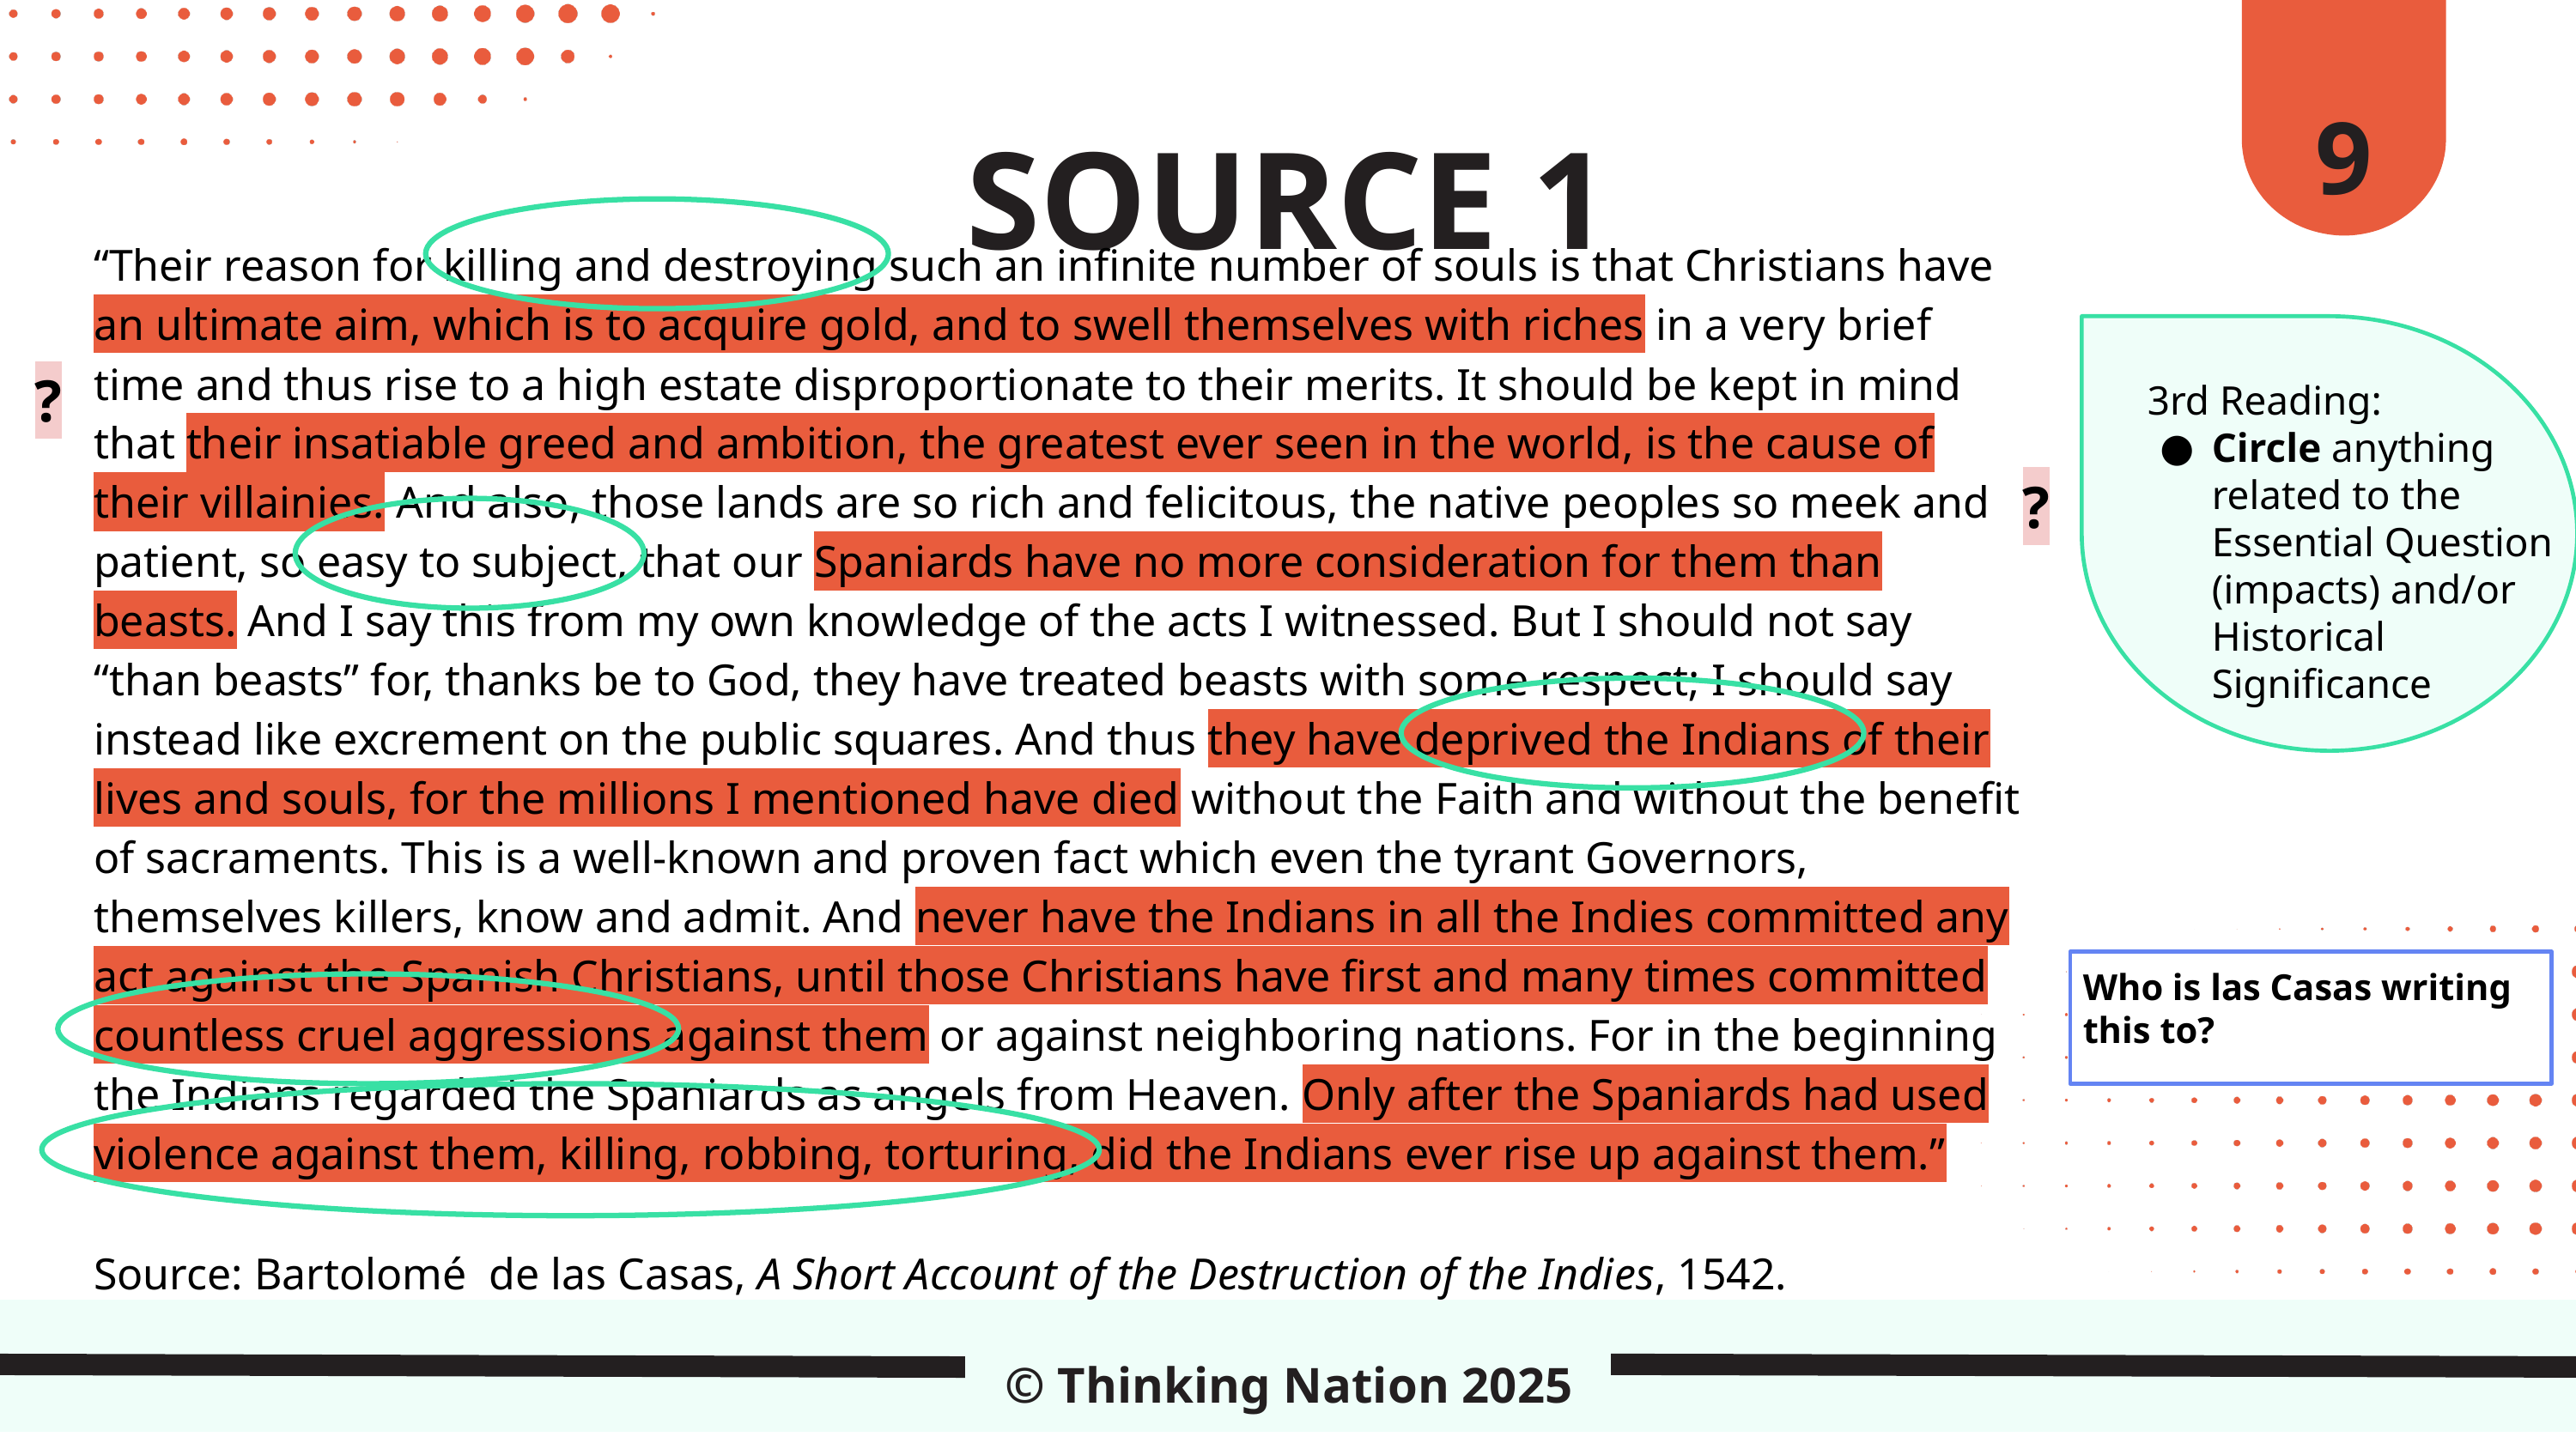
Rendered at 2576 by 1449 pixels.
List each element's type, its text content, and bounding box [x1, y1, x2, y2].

text_box [1938, 925, 2576, 1275]
text_box SOURCE 1 [506, 51, 2070, 276]
text_box 3rd Reading: Circle anything related to the Essential Question (impacts) and/or Historical Significance [2134, 362, 2576, 576]
text_box [295, 498, 645, 609]
text_box [41, 1083, 1100, 1216]
text_box [58, 973, 679, 1084]
text_box “Their reason for killing and destroying such an infinite number of souls is that Christians have an ultimate aim, which is to acquire gold, and to swell themselves with riches in a very brief time and thus rise to a high estate disproportionate to their merits. It should be kept in mind that their insatiable greed and ambition, the greatest ever seen in the world, is the cause of their villainies. And also, those lands are so rich and felicitous, the native peoples so meek and patient, so easy to subject, that our Spaniards have no more consideration for them than beasts. And I say this from my own knowledge of the acts I witnessed. But I should not say “than beasts” for, thanks be to God, they have treated beasts with some respect; I should say instead like excrement on the public squares. And thus they have deprived the Indians of their lives and souls, for the millions I mentioned have died without the Faith and without the benefit of sacraments. This is a well-known and proven fact which even the tyrant Governors, themselves killers, know and admit. And never have the Indians in all the Indies committed any act against the Spanish Christians, until those Christians have first and many times committed countless cruel aggressions against them or against neighboring nations. For in the beginning the Indians regarded the Spaniards as angels from Heaven. Only after the Spaniards had used violence against them, killing, robbing, torturing, did the Indians ever rise up against them.” Source: Bartolomé de las Casas, A Short Account of the Destruction of the Indies, 1542. [81, 217, 2042, 1248]
text_box ? [2009, 458, 2069, 542]
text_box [0, 1299, 2576, 1433]
text_box ? [21, 352, 82, 436]
text_box [1400, 677, 1864, 788]
text_box [0, 0, 660, 145]
text_box Who is las Casas writing this to? [2069, 951, 2552, 1084]
text_box [2081, 316, 2573, 751]
text_box [425, 198, 889, 309]
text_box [2233, 0, 2455, 236]
